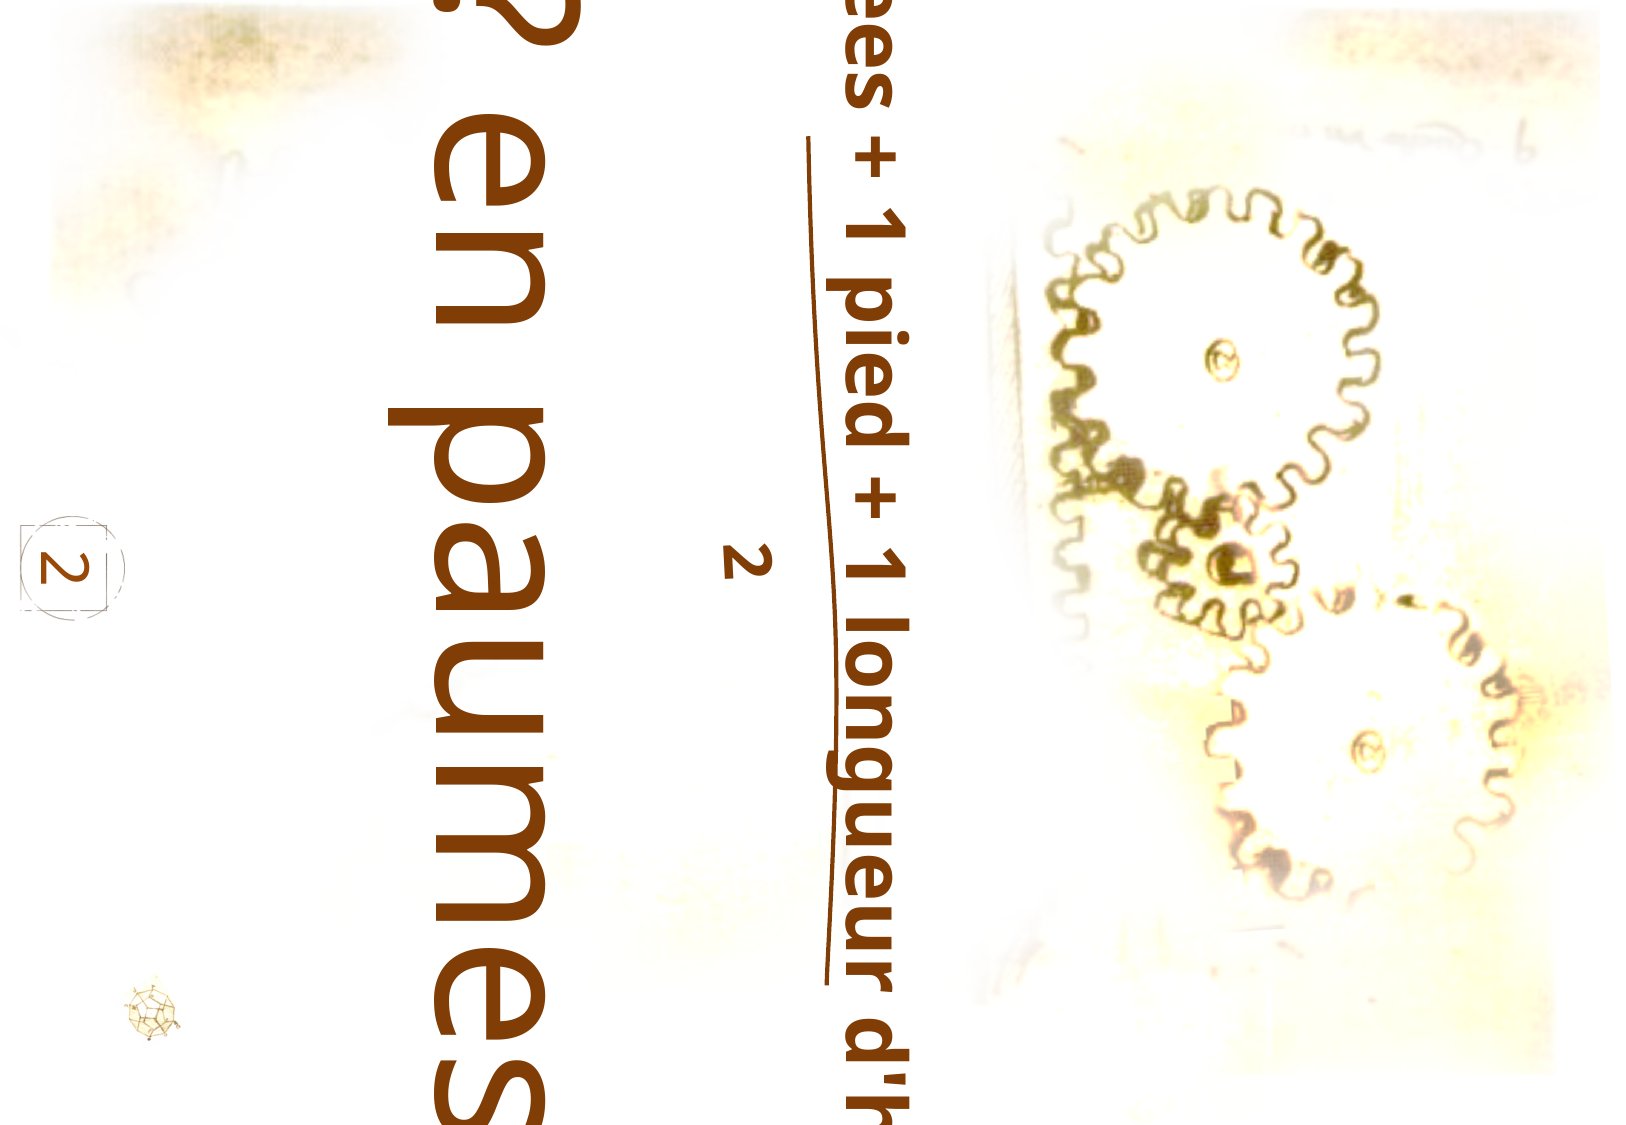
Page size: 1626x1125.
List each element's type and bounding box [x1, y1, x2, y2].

picture [0, 0, 1625, 1125]
text_box [702, 103, 938, 1007]
